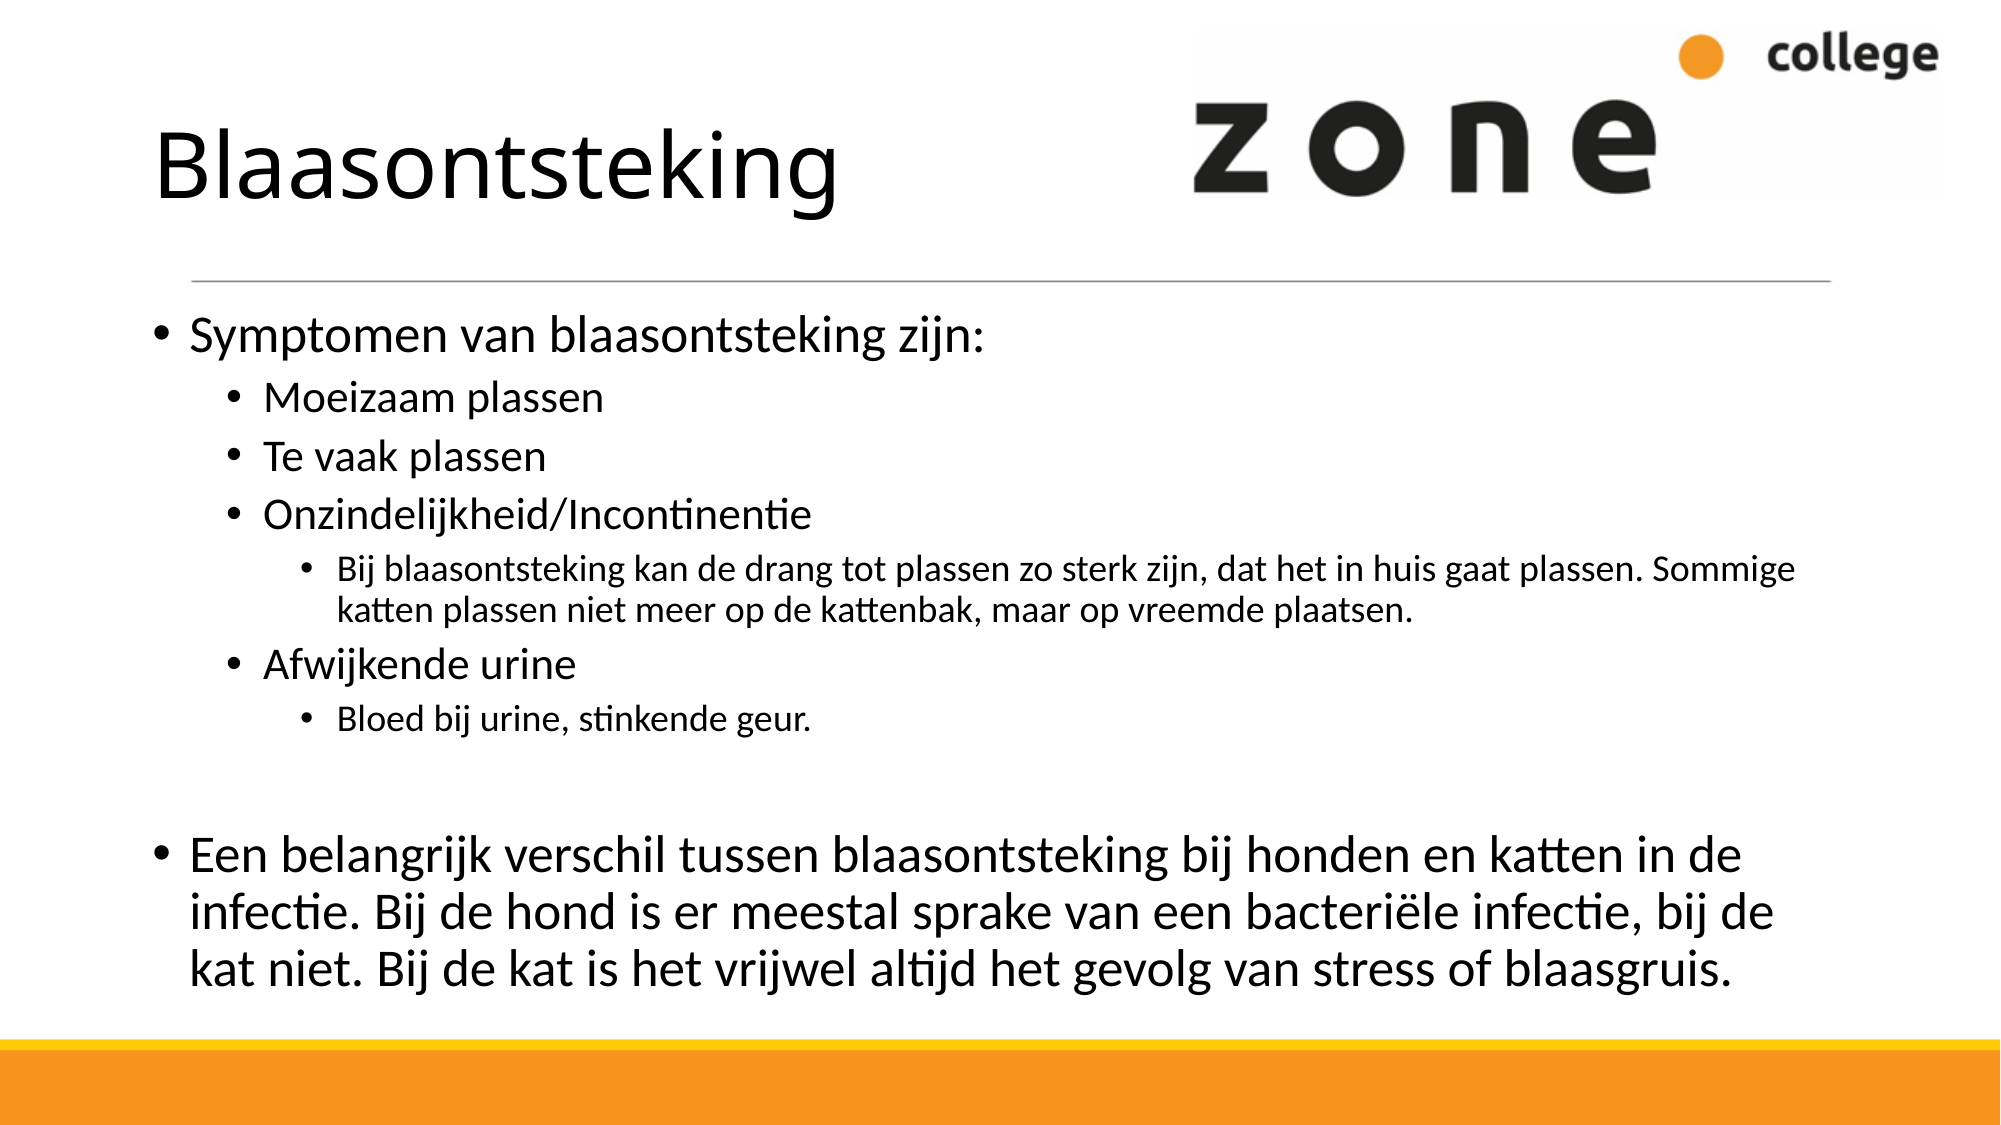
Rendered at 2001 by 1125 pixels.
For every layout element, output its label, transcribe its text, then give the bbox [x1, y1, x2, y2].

title Blaasontsteking [137, 59, 1863, 278]
picture [0, 0, 2001, 1125]
list Symptomen van blaasontsteking zijn: Moeizaam plassen Te vaak plassen Onzindelijkheid/Incontinentie Bij blaasontsteking kan de drang tot plassen zo sterk zijn, dat het in huis gaat plassen. Sommige katten plassen niet meer op de kattenbak, maar op vreemde plaatsen. Afwijkende urine Bloed bij urine, stinkende geur. Een belangrijk verschil tussen blaasontsteking bij honden en katten in de infectie. Bij de hond is er meestal sprake van een bacteriële infectie, bij de kat niet. Bij de kat is het vrijwel altijd het gevolg van stress of blaasgruis. [137, 299, 1863, 1014]
